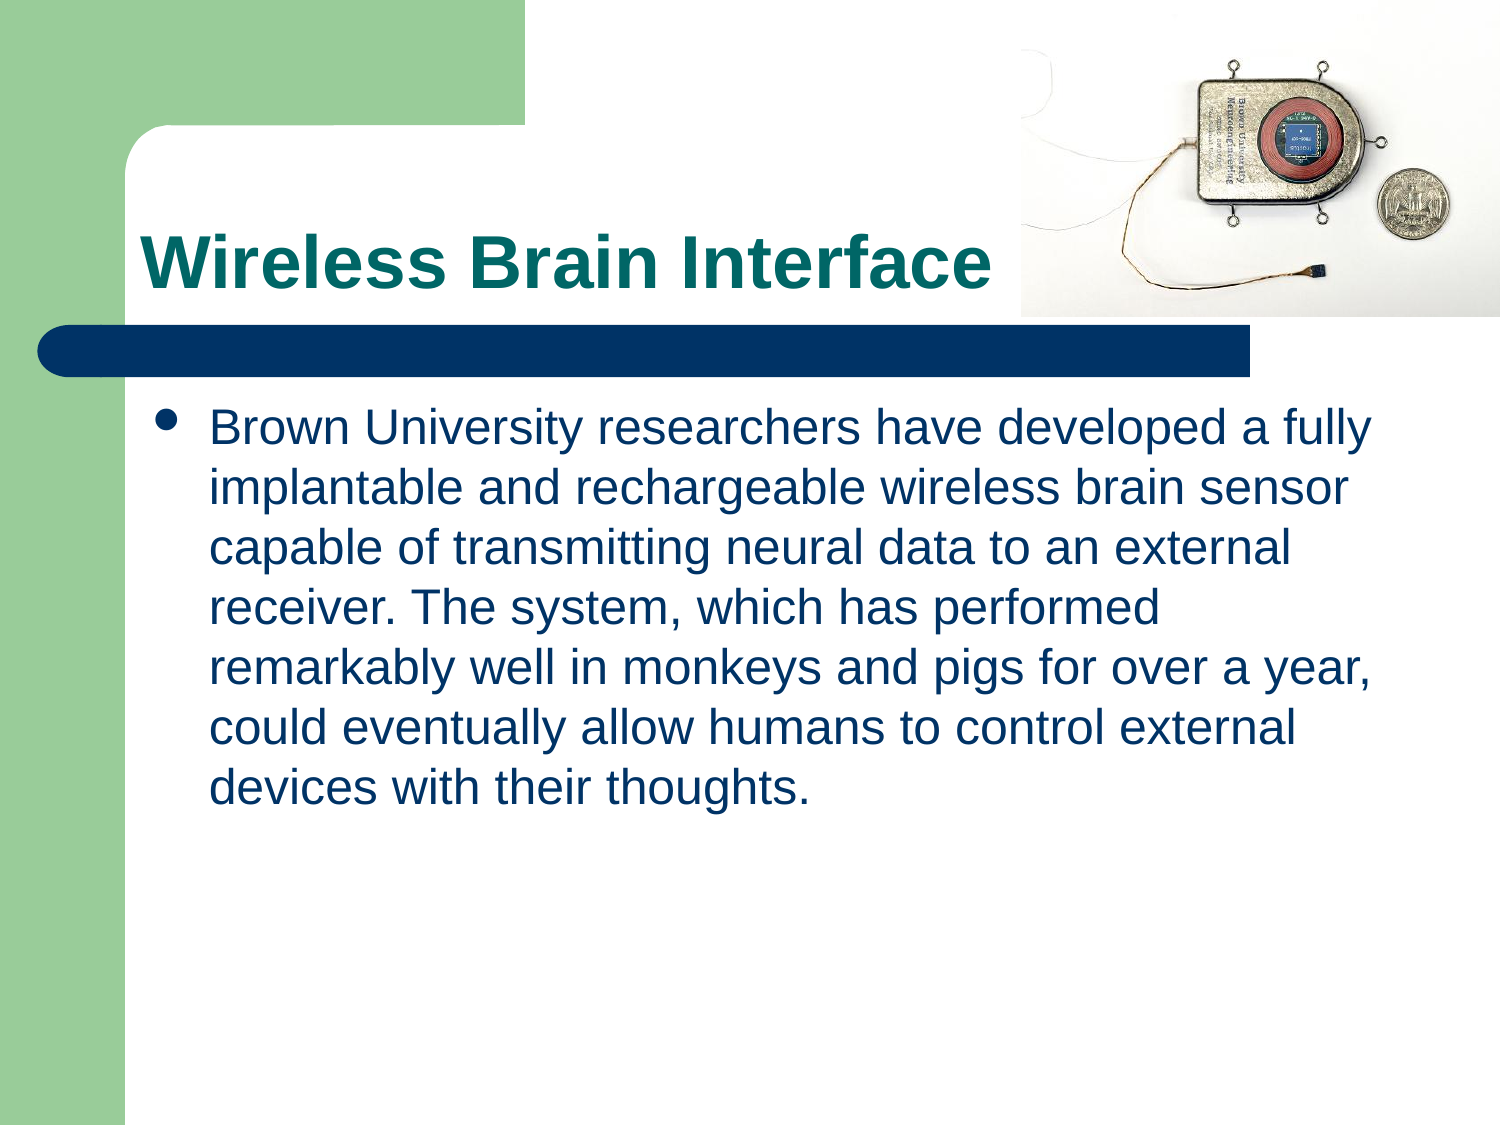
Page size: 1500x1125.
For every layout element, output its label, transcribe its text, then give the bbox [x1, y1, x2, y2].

list Brown University researchers have developed a fully implantable and rechargeable wireless brain sensor capable of transmitting neural data to an external receiver. The system, which has performed remarkably well in monkeys and pigs for over a year, could eventually allow humans to control external devices with their thoughts. [137, 387, 1400, 999]
title Wireless Brain Interface [124, 124, 1016, 313]
picture [1021, 0, 1500, 318]
